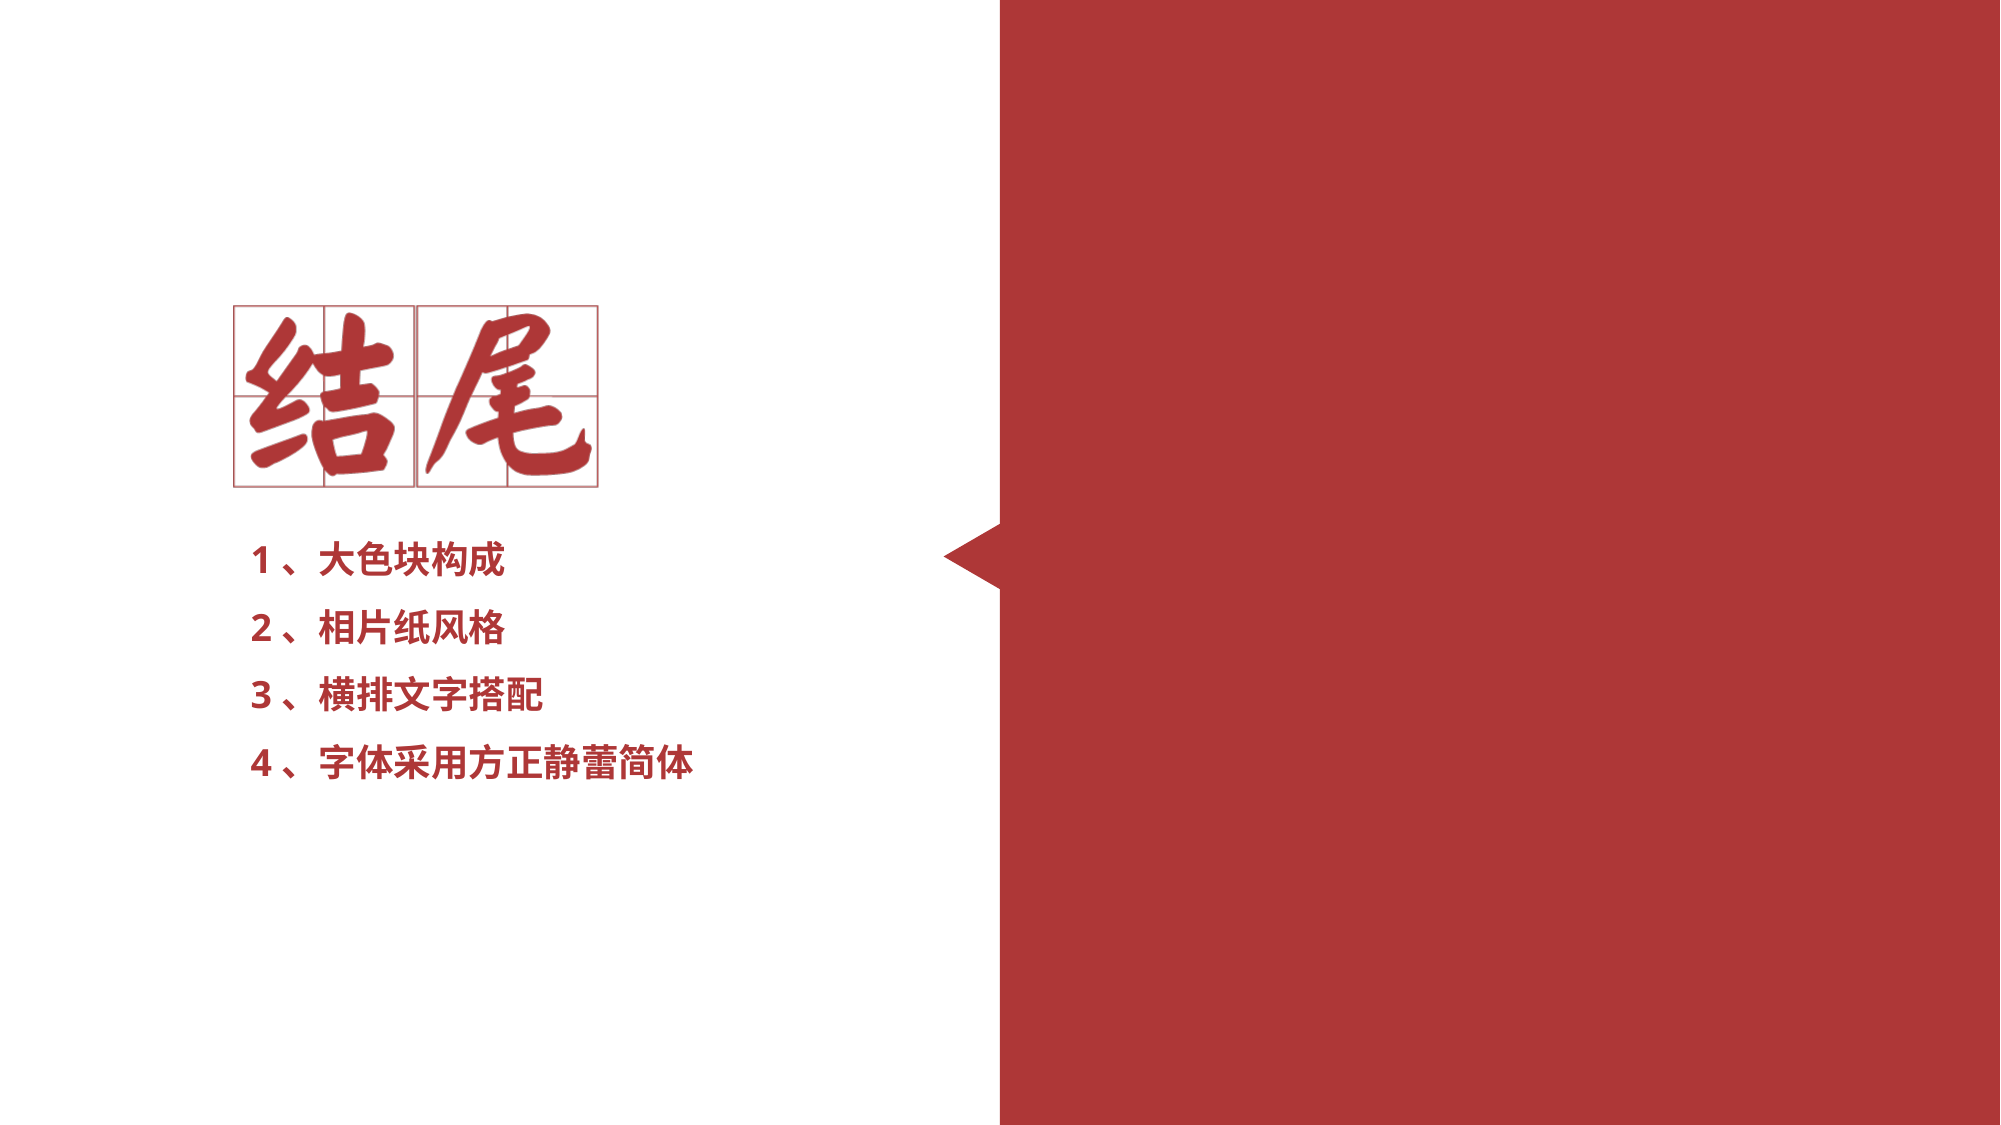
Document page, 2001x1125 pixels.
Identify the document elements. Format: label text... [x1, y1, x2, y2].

text_box [941, 521, 1002, 591]
text_box 1、大色块构成 2、相片纸风格 3、横排文字搭配 4、字体采用方正静蕾简体 [235, 627, 709, 792]
picture [122, 240, 711, 627]
text_box [999, 0, 2000, 1125]
